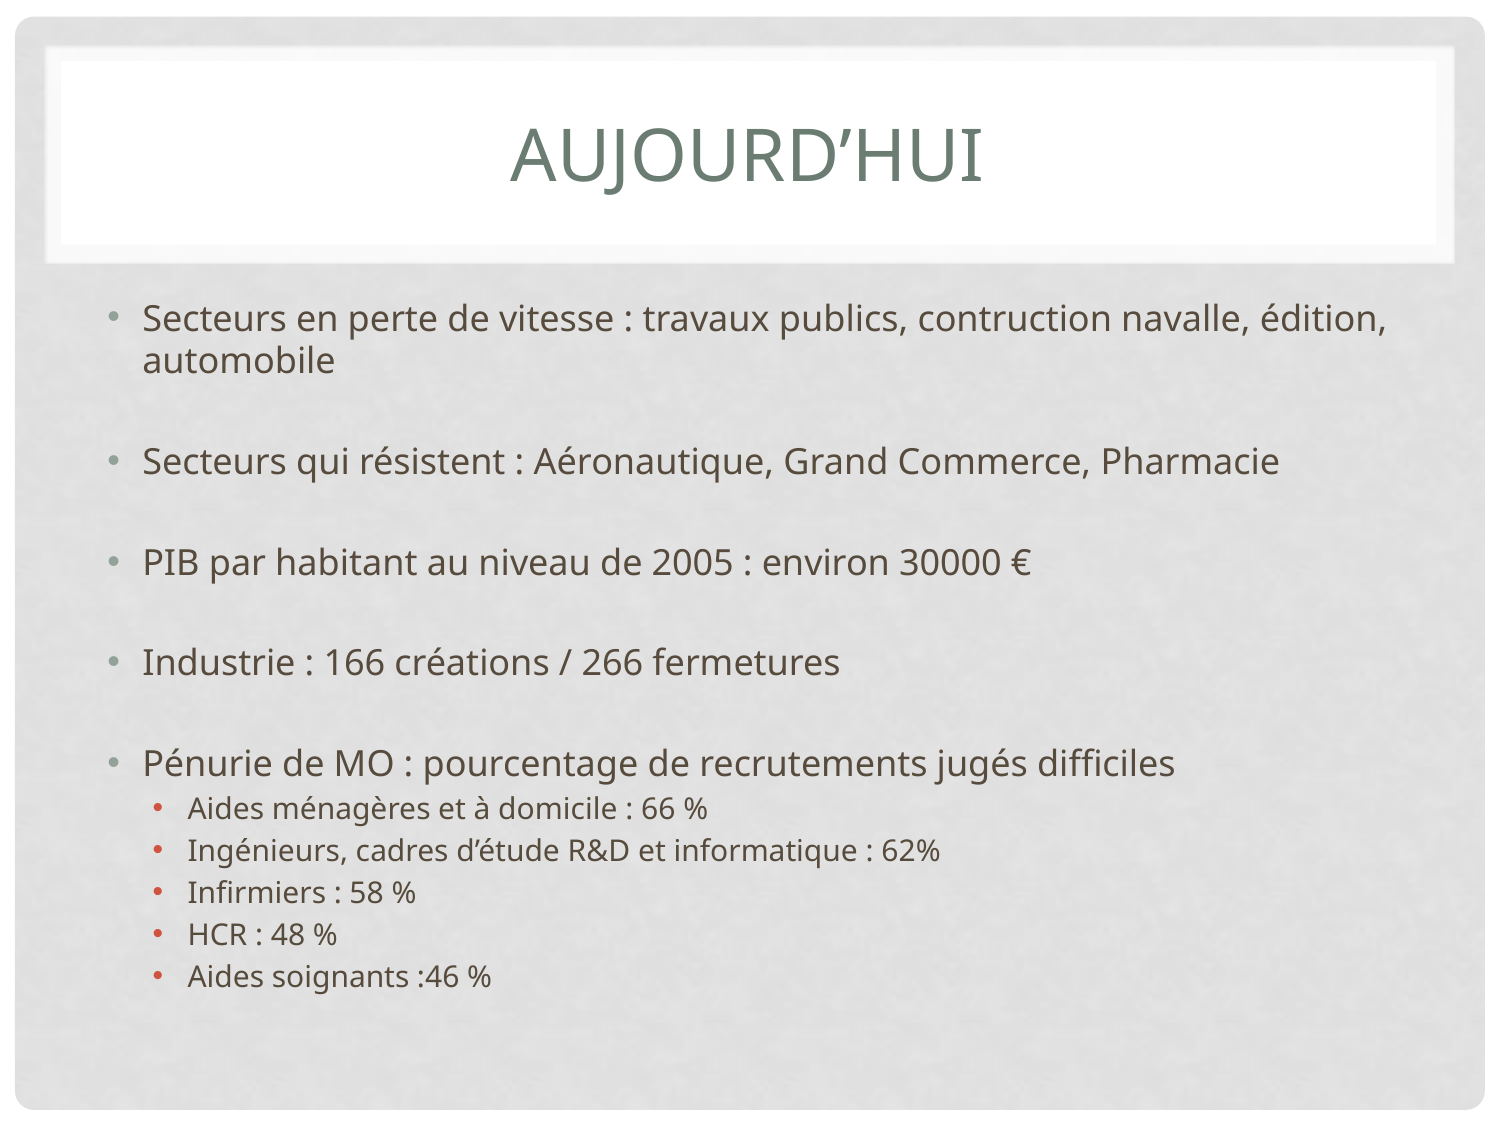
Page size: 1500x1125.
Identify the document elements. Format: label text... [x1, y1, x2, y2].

title Aujourd’hui [69, 66, 1425, 238]
list Secteurs en perte de vitesse : travaux publics, contruction navalle, édition, automobile Secteurs qui résistent : Aéronautique, Grand Commerce, Pharmacie PIB par habitant au niveau de 2005 : environ 30000 € Industrie : 166 créations / 266 fermetures Pénurie de MO : pourcentage de recrutements jugés difficiles Aides ménagères et à domicile : 66 % Ingénieurs, cadres d’étude R&D et informatique : 62% Infirmiers : 58 % HCR : 48 % Aides soignants :46 % [75, 287, 1425, 1005]
